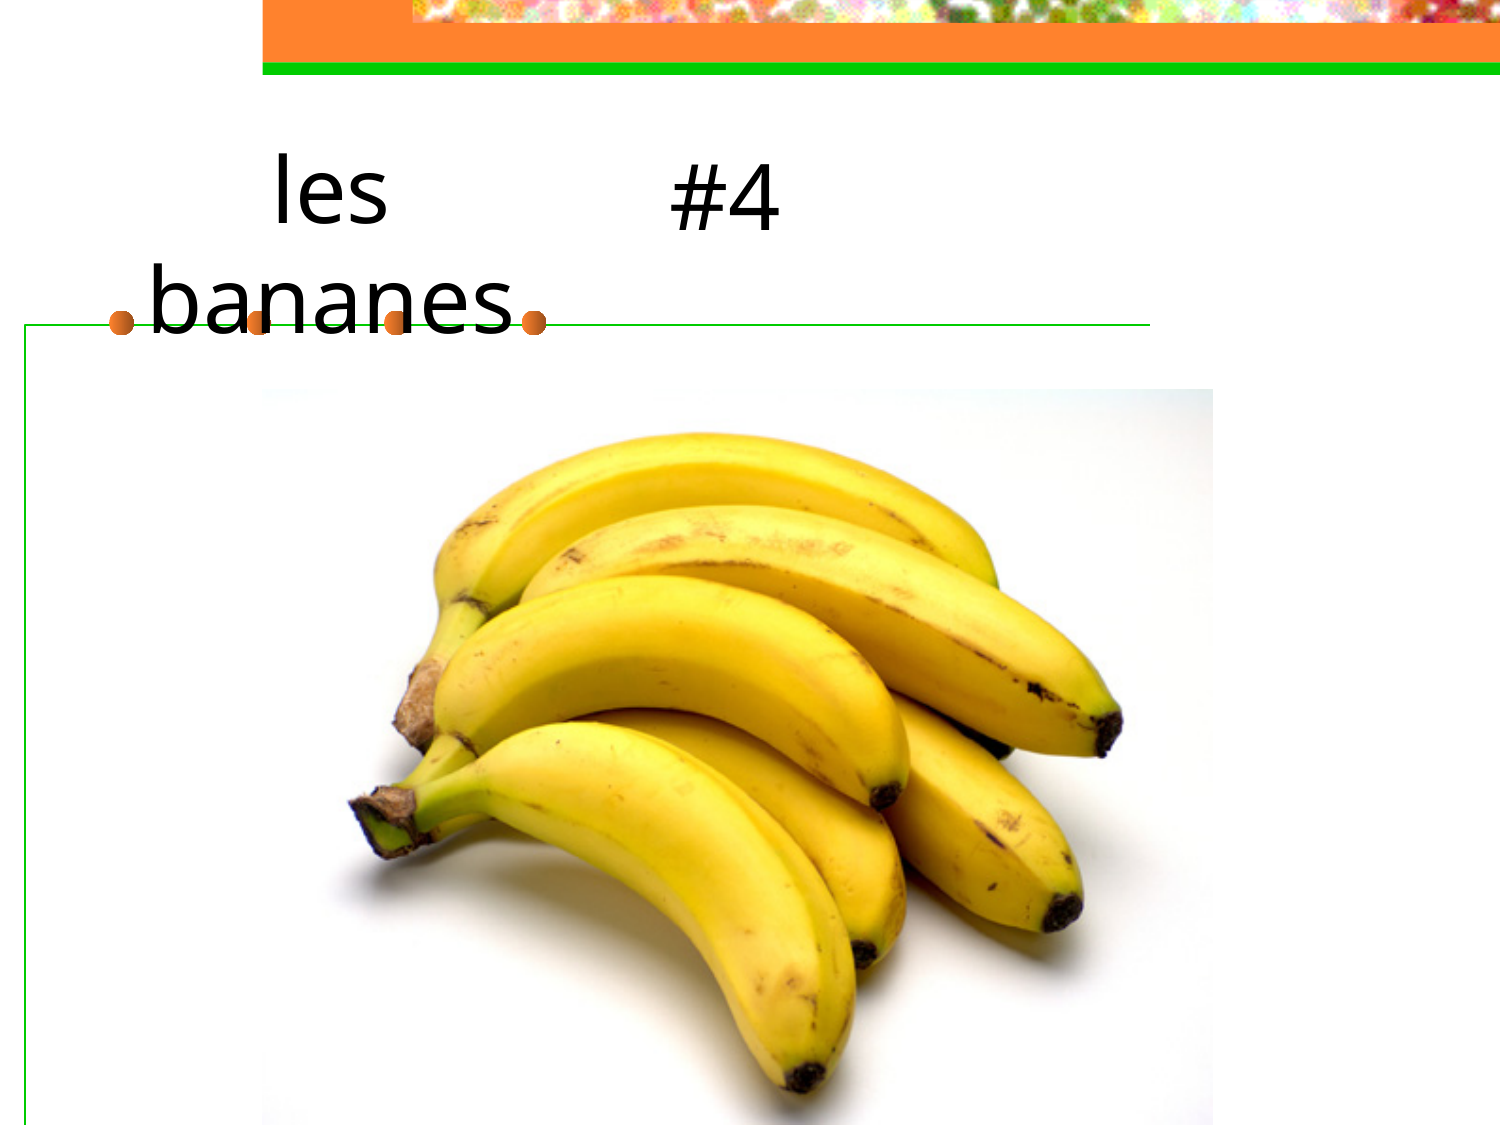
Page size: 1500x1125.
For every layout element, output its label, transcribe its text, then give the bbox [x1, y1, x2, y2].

picture [262, 389, 1213, 1125]
picture [412, 0, 1500, 23]
text_box les bananes [62, 124, 600, 360]
title #4 [87, 99, 1363, 288]
